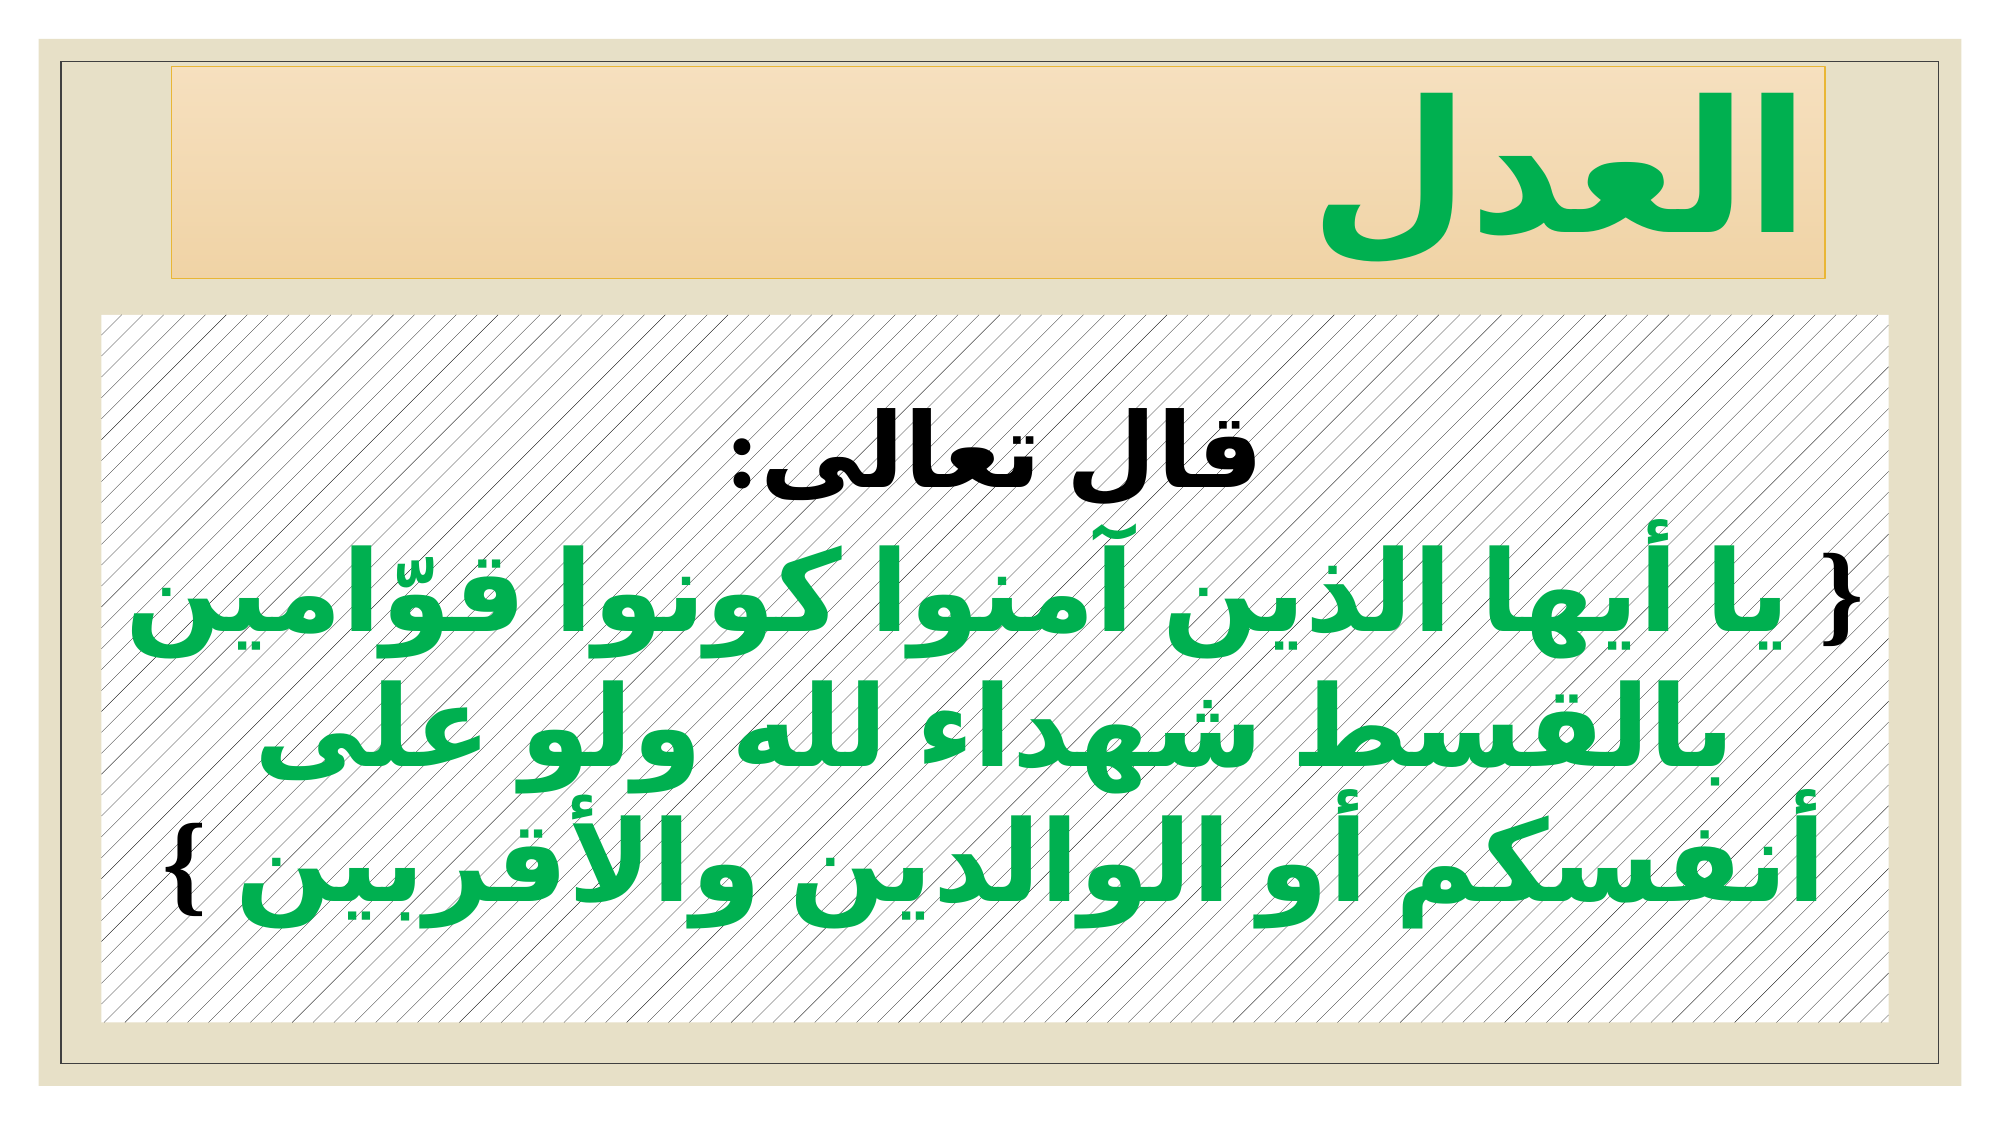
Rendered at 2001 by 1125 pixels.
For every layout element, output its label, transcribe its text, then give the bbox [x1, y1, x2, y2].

title العدل [171, 66, 1826, 279]
list قال تعالى: { يا أيها الذين آمنوا كونوا قوّامين بالقسط شهداء لله ولو على أنفسكم أو الوالدين والأقربين } [101, 314, 1889, 1023]
